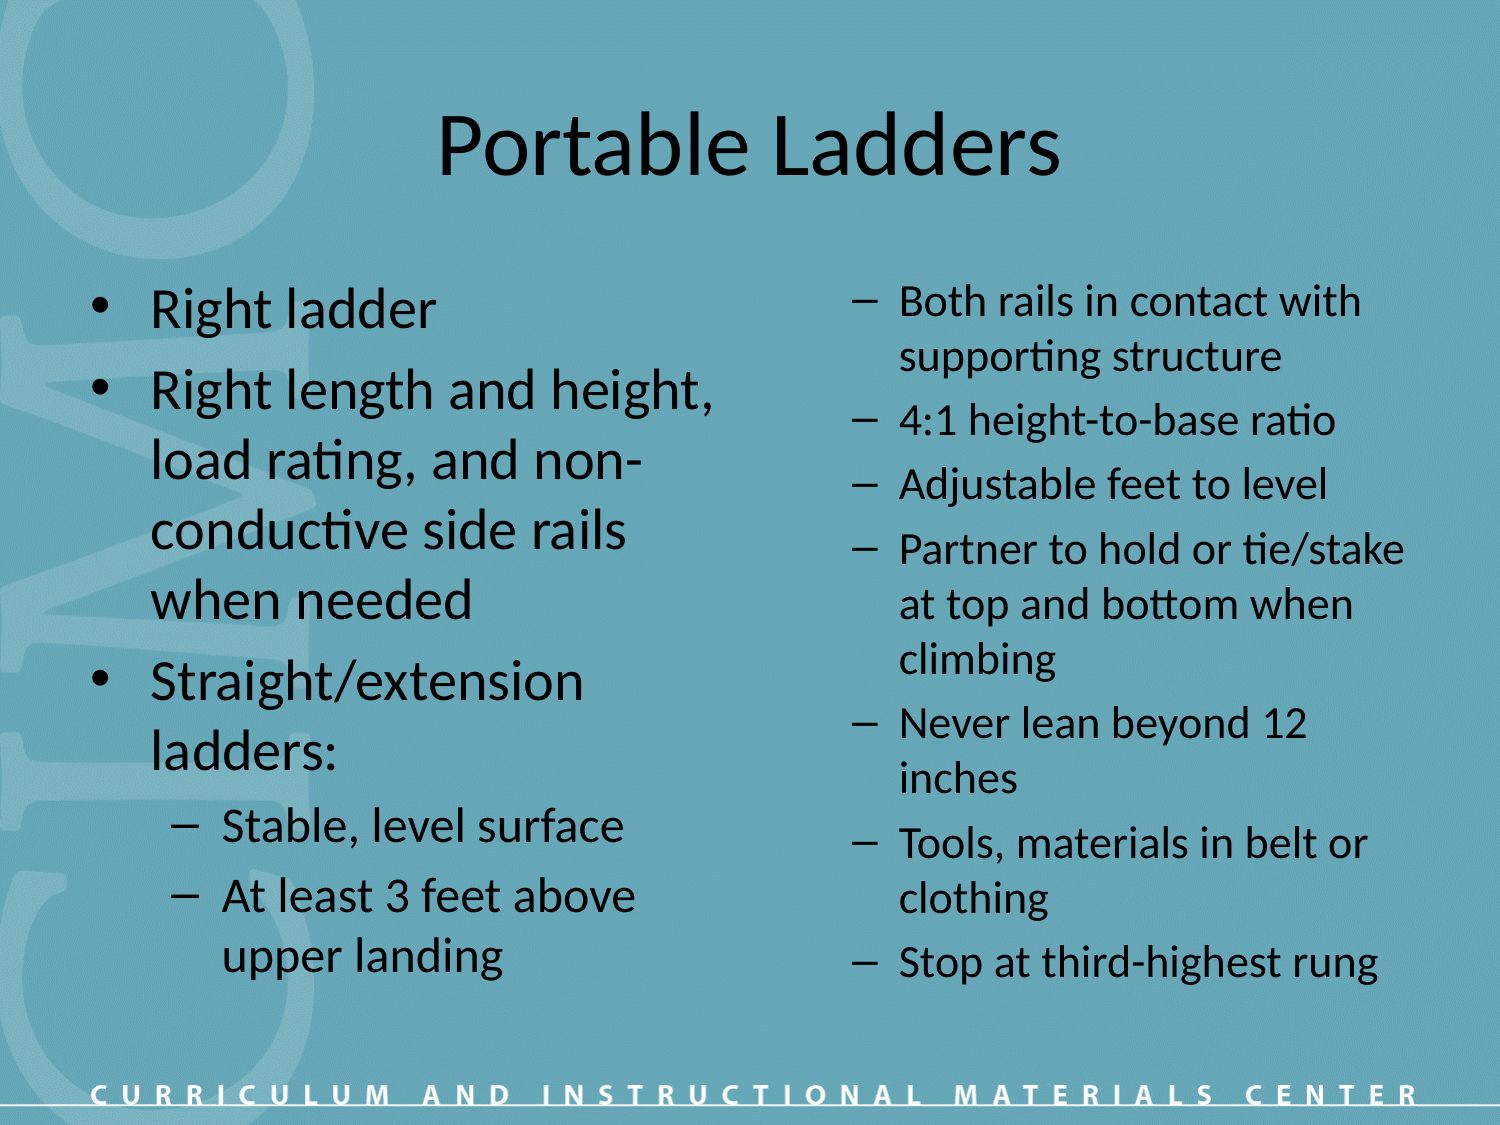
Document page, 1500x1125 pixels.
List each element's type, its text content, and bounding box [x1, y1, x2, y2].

list Right ladder Right length and height, load rating, and non-conductive side rails when needed Straight/extension ladders: Stable, level surface At least 3 feet above upper landing [75, 262, 738, 1005]
list Both rails in contact with supporting structure 4:1 height-to-base ratio Adjustable feet to level Partner to hold or tie/stake at top and bottom when climbing Never lean beyond 12 inches Tools, materials in belt or clothing Stop at third-highest rung [762, 262, 1425, 1005]
title Portable Ladders [75, 45, 1425, 233]
